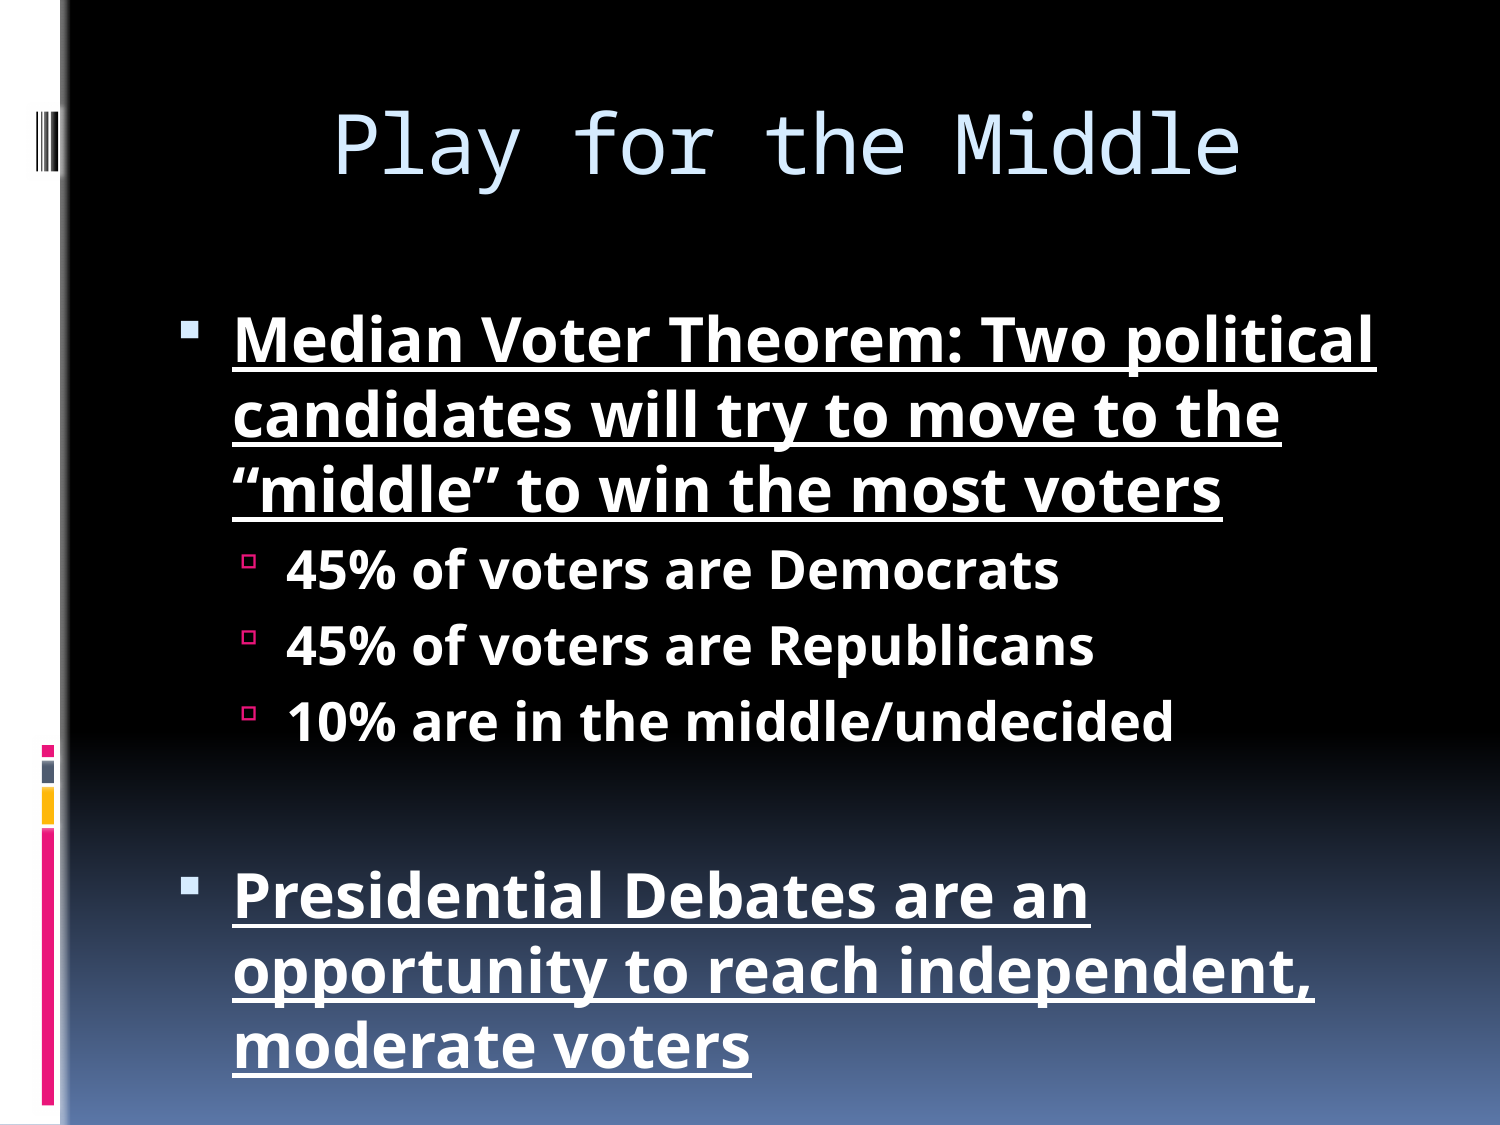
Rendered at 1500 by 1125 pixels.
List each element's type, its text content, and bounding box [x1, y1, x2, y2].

title Play for the Middle [150, 83, 1425, 234]
list Median Voter Theorem: Two political candidates will try to move to the “middle” to win the most voters 45% of voters are Democrats 45% of voters are Republicans 10% are in the middle/undecided Presidential Debates are an opportunity to reach independent, moderate voters [150, 292, 1425, 1043]
